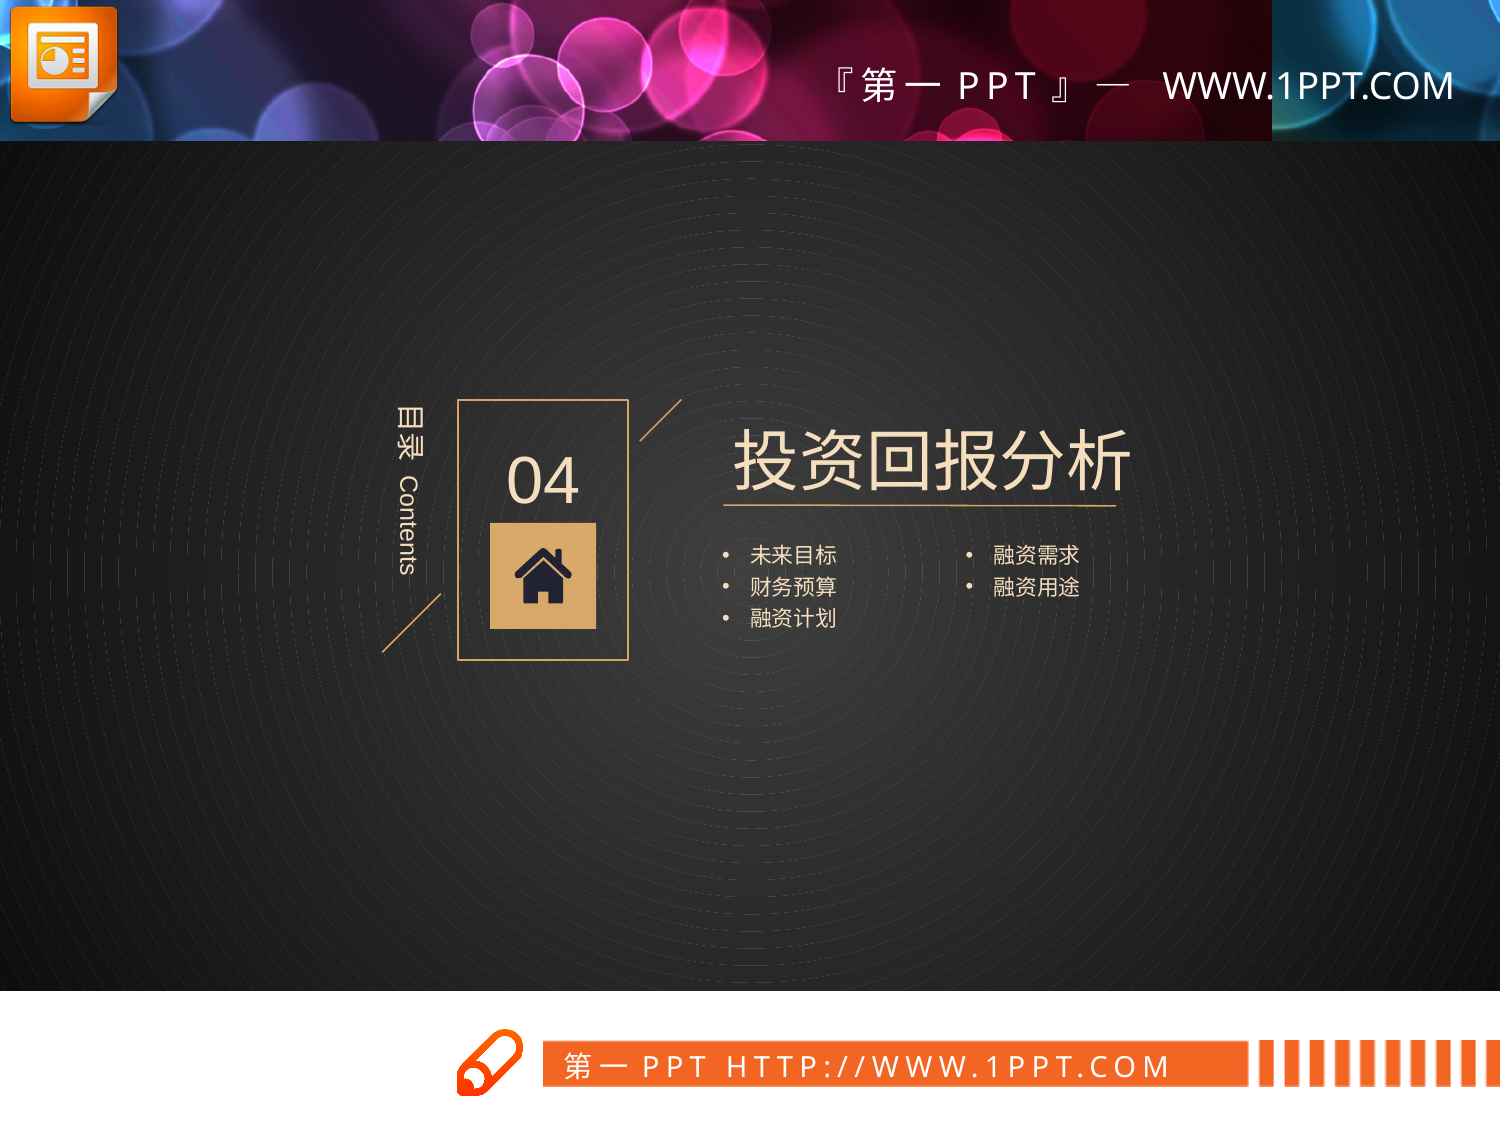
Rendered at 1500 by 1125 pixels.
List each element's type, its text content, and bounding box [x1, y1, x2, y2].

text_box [381, 593, 442, 653]
text_box 04 [496, 417, 591, 521]
text_box 目录 Contents [388, 392, 443, 594]
picture [0, 0, 1500, 141]
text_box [513, 547, 573, 604]
text_box 未来目标 财务预算 融资计划 [707, 529, 939, 670]
text_box 投资回报分析 [714, 399, 1152, 503]
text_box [639, 399, 682, 442]
text_box [490, 522, 597, 629]
text_box [458, 399, 628, 661]
picture [543, 1040, 1500, 1087]
text_box 融资需求 融资用途 [950, 529, 1223, 607]
